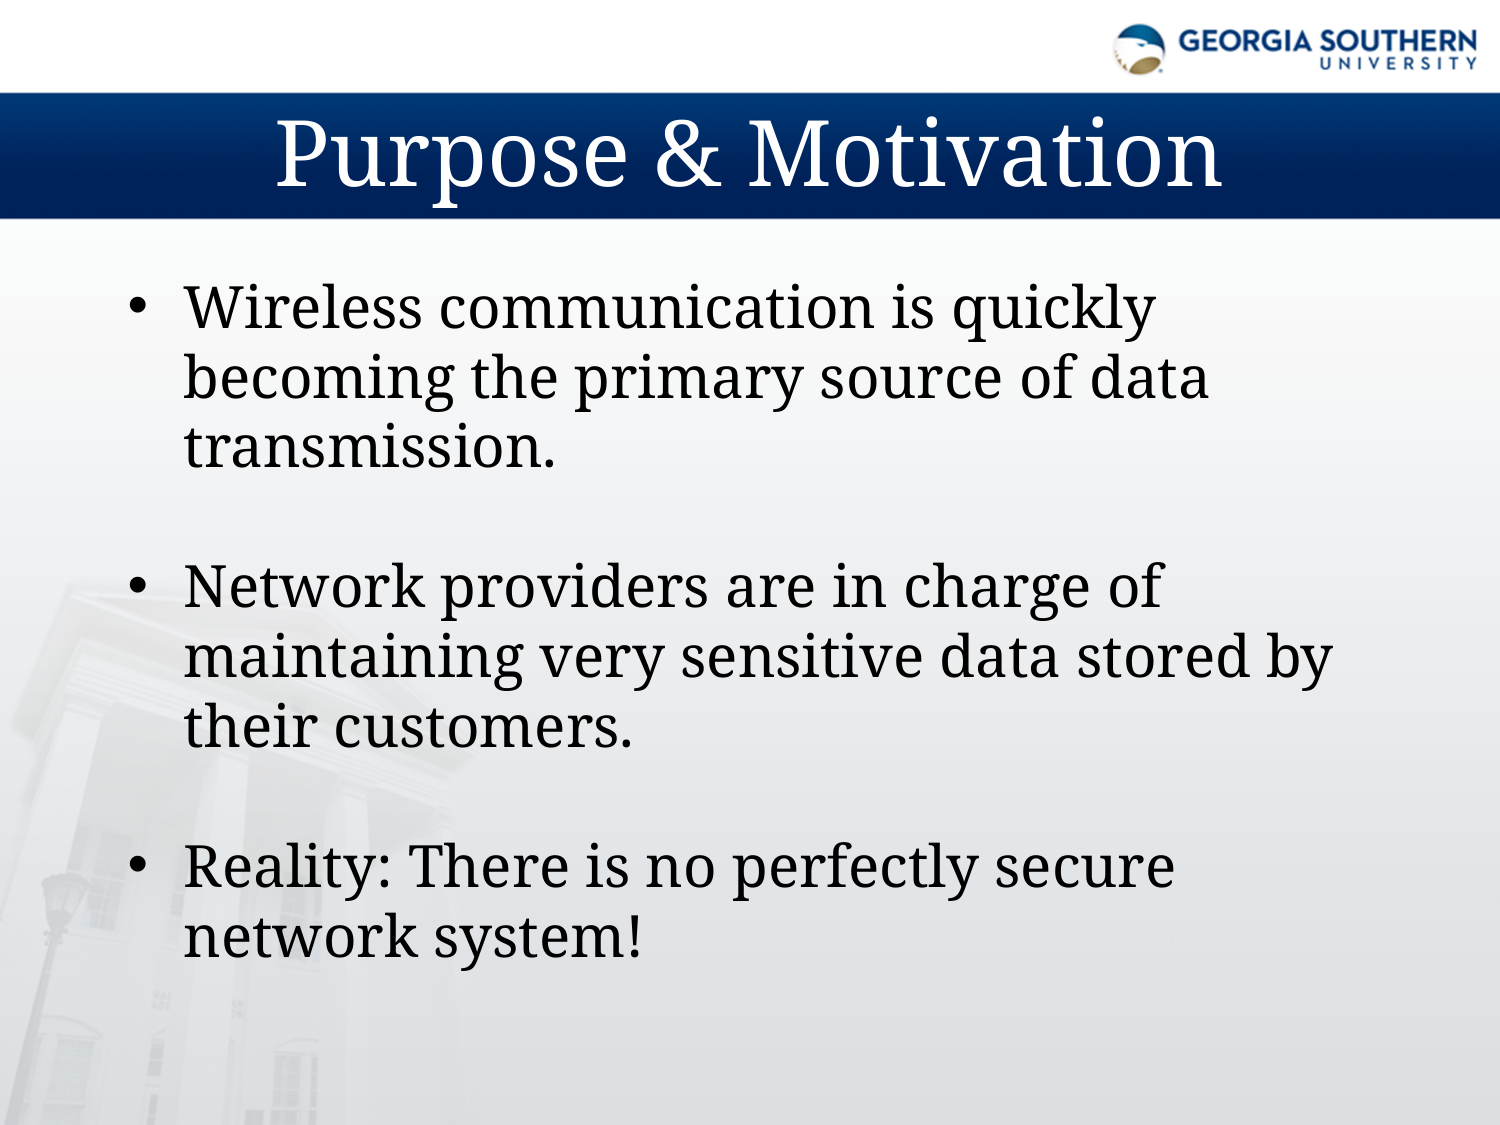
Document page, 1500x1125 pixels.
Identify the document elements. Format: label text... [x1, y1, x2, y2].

title Purpose & Motivation [75, 56, 1425, 244]
list Wireless communication is quickly becoming the primary source of data transmission. Network providers are in charge of maintaining very sensitive data stored by their customers. Reality: There is no perfectly secure network system! [75, 262, 1425, 1005]
picture [0, 0, 1500, 1125]
